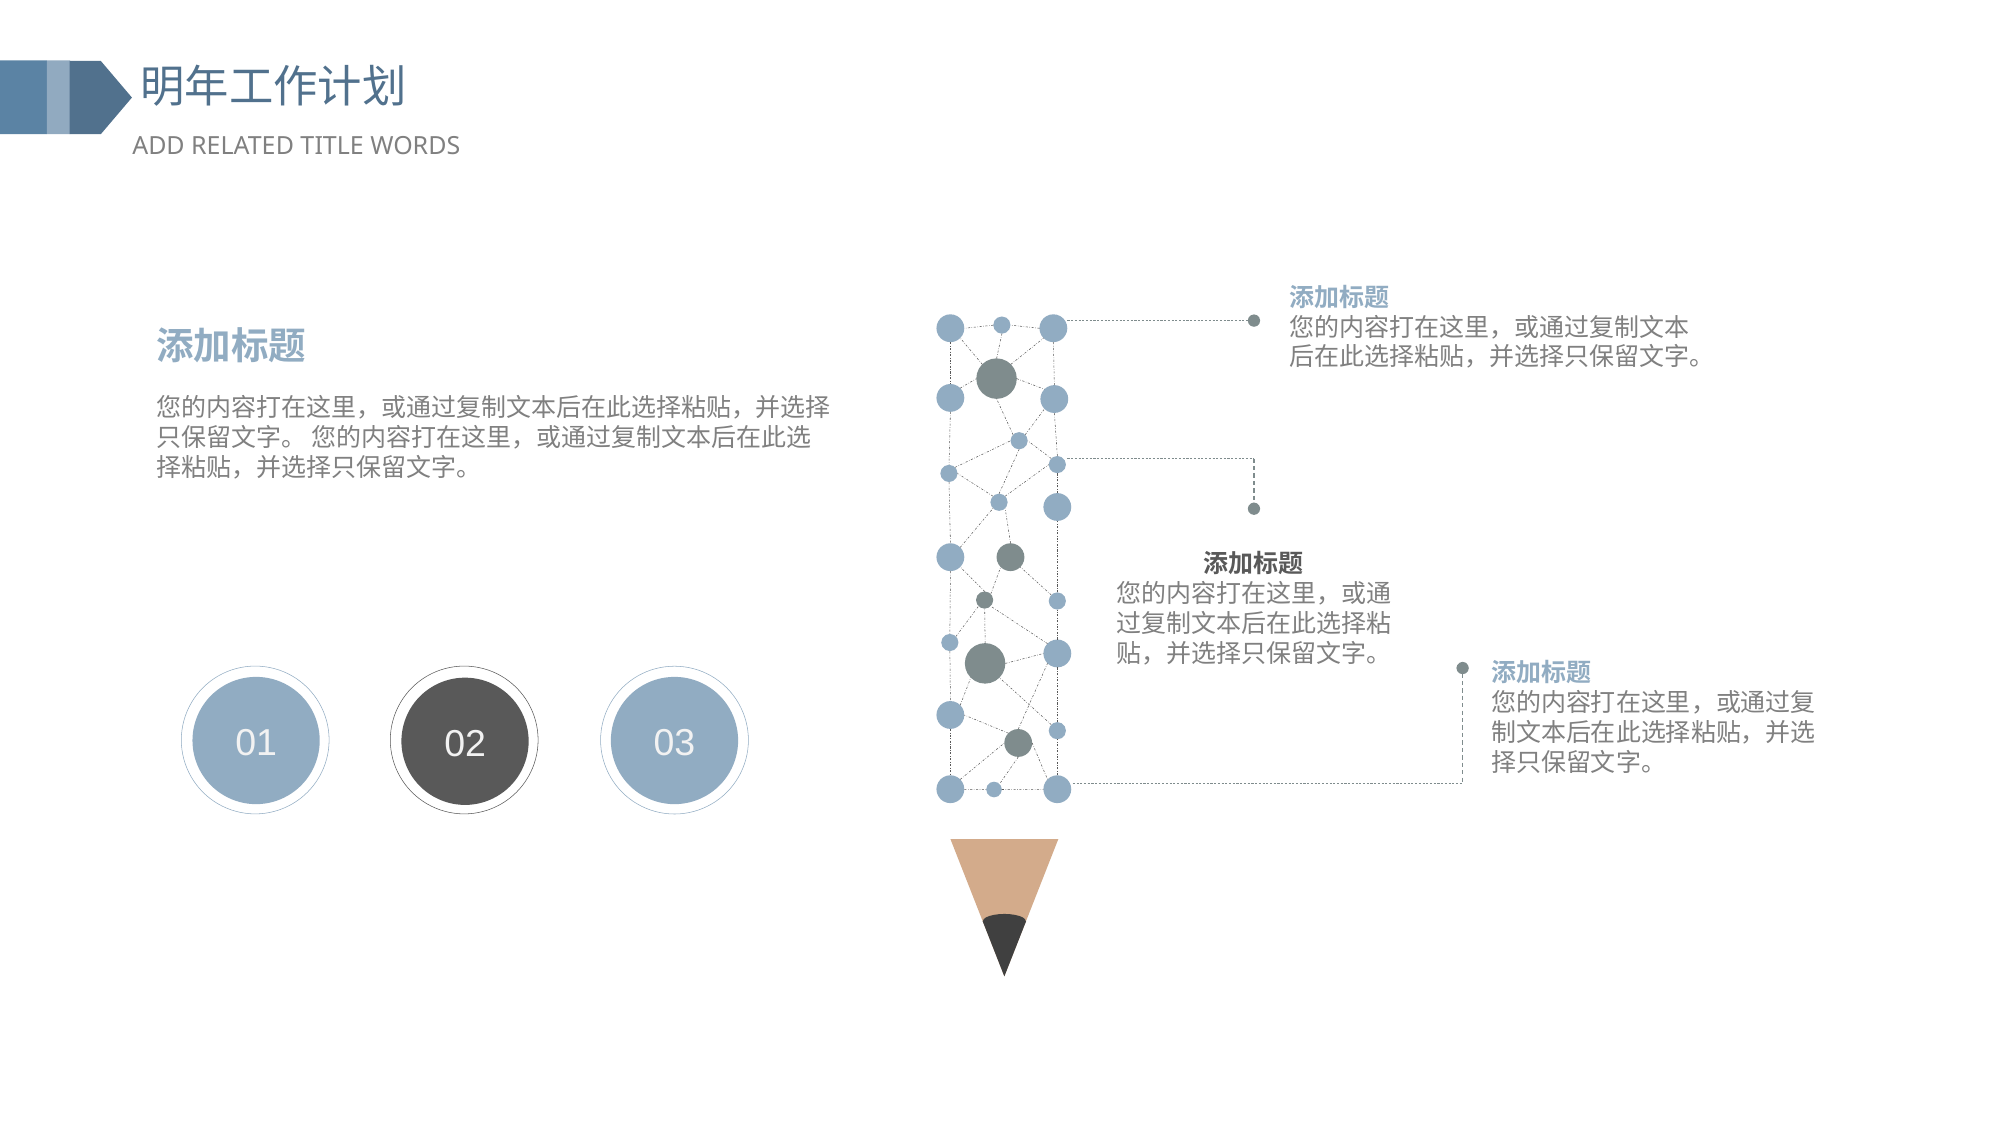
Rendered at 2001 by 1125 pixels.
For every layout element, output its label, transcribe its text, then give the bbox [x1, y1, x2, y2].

text_box [180, 665, 331, 815]
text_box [936, 314, 1072, 977]
text_box 添加标题 您的内容打在这里，或通过复制文本后在此选择粘贴，并选择只保留文字。 [1476, 649, 1850, 785]
text_box 添加标题 您的内容打在这里，或通过复制文本后在此选择粘贴，并选择只保留文字。 您的内容打在这里，或通过复制文本后在此选择粘贴，并选择只保留文字。 [141, 314, 848, 489]
text_box 添加标题 您的内容打在这里，或通过复制文本后在此选择粘贴，并选择只保留文字。 [1100, 539, 1408, 675]
text_box [389, 665, 540, 815]
text_box 添加标题 您的内容打在这里，或通过复制文本后在此选择粘贴，并选择只保留文字。 [1275, 273, 1715, 379]
text_box [599, 665, 750, 816]
